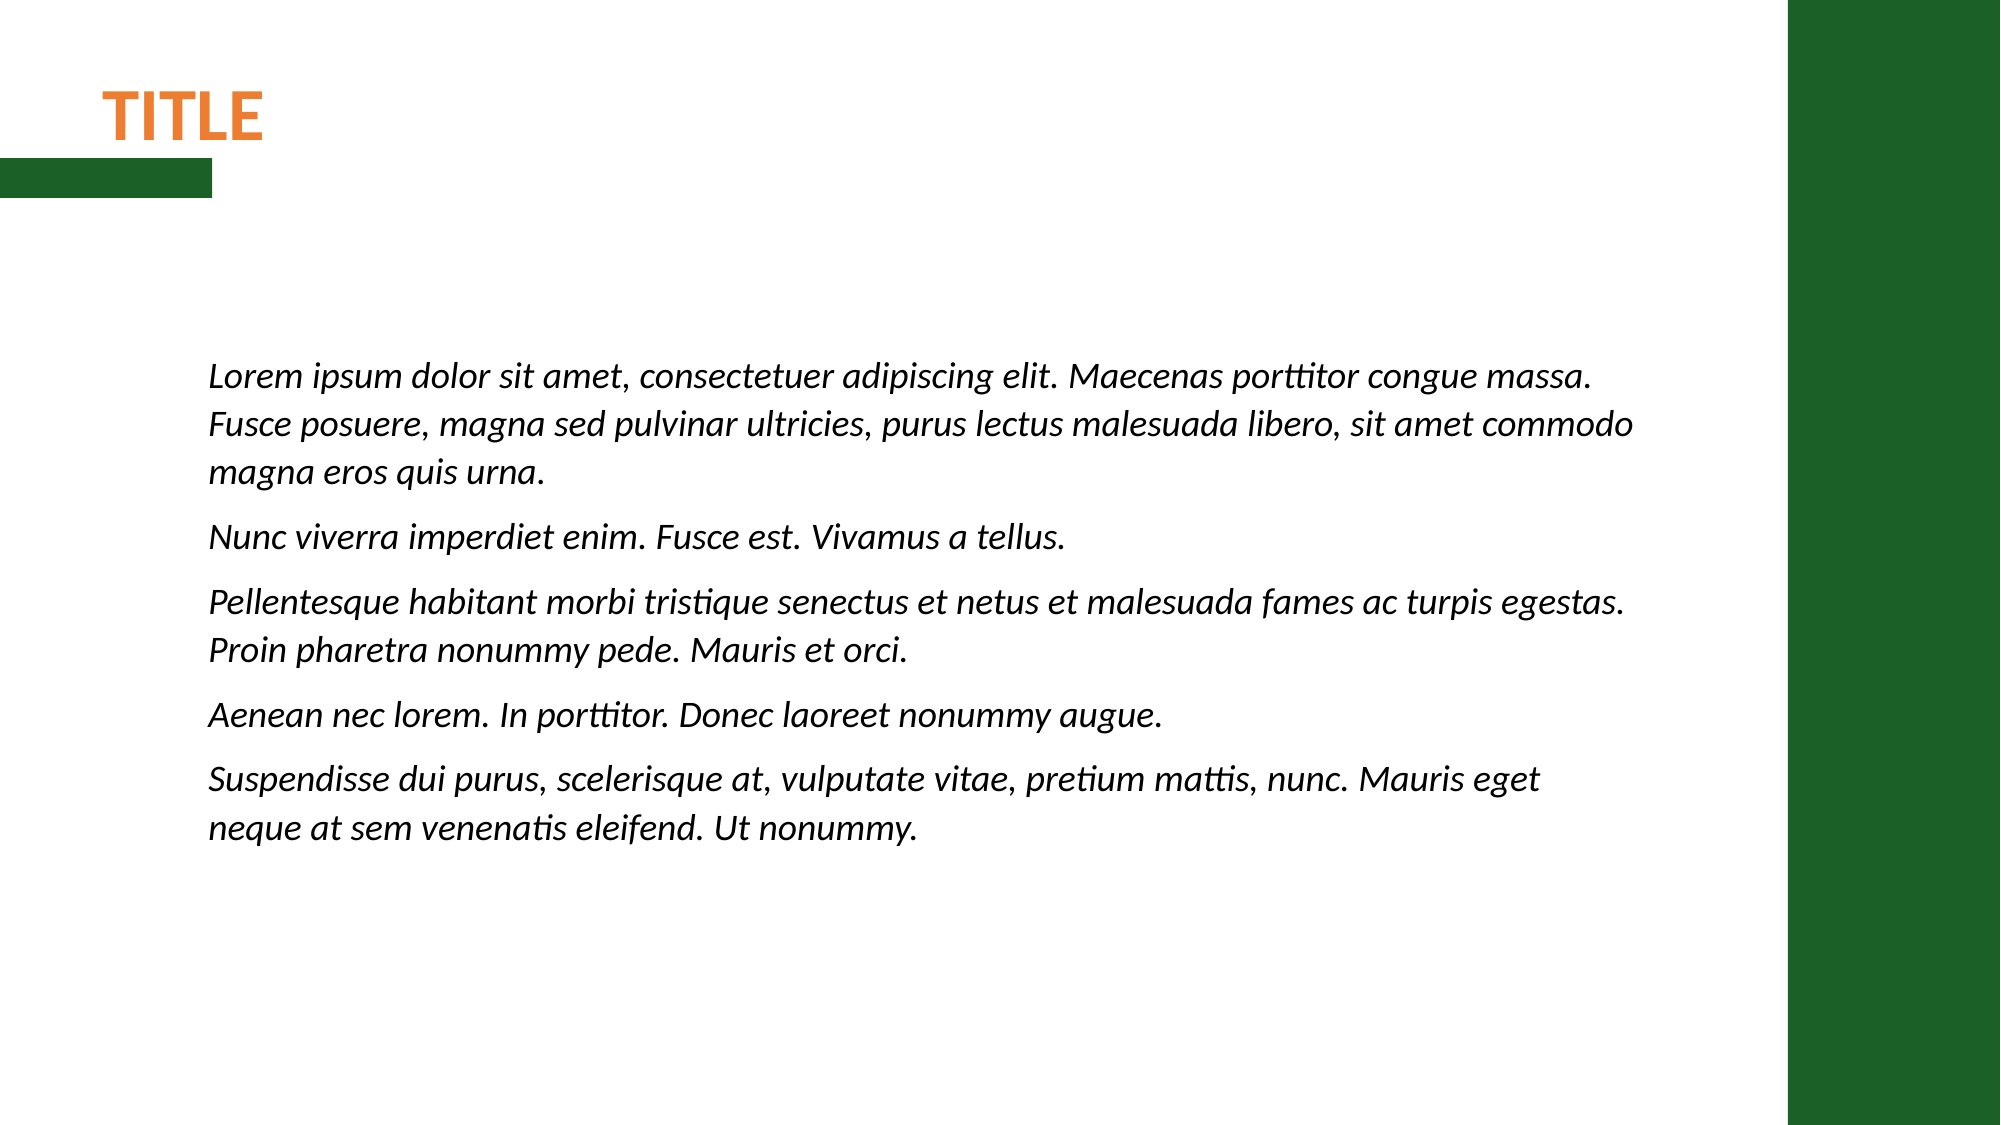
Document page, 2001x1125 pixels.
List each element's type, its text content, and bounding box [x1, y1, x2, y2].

text_box [0, 158, 213, 198]
text_box Lorem ipsum dolor sit amet, consectetuer adipiscing elit. Maecenas porttitor congue massa. Fusce posuere, magna sed pulvinar ultricies, purus lectus malesuada libero, sit amet commodo magna eros quis urna. Nunc viverra imperdiet enim. Fusce est. Vivamus a tellus. Pellentesque habitant morbi tristique senectus et netus et malesuada fames ac turpis egestas. Proin pharetra nonummy pede. Mauris et orci. Aenean nec lorem. In porttitor. Donec laoreet nonummy augue. Suspendisse dui purus, scelerisque at, vulputate vitae, pretium mattis, nunc. Mauris eget neque at sem venenatis eleifend. Ut nonummy. [193, 340, 1659, 907]
text_box TITLE [87, 57, 428, 163]
text_box [1787, 0, 2000, 1125]
